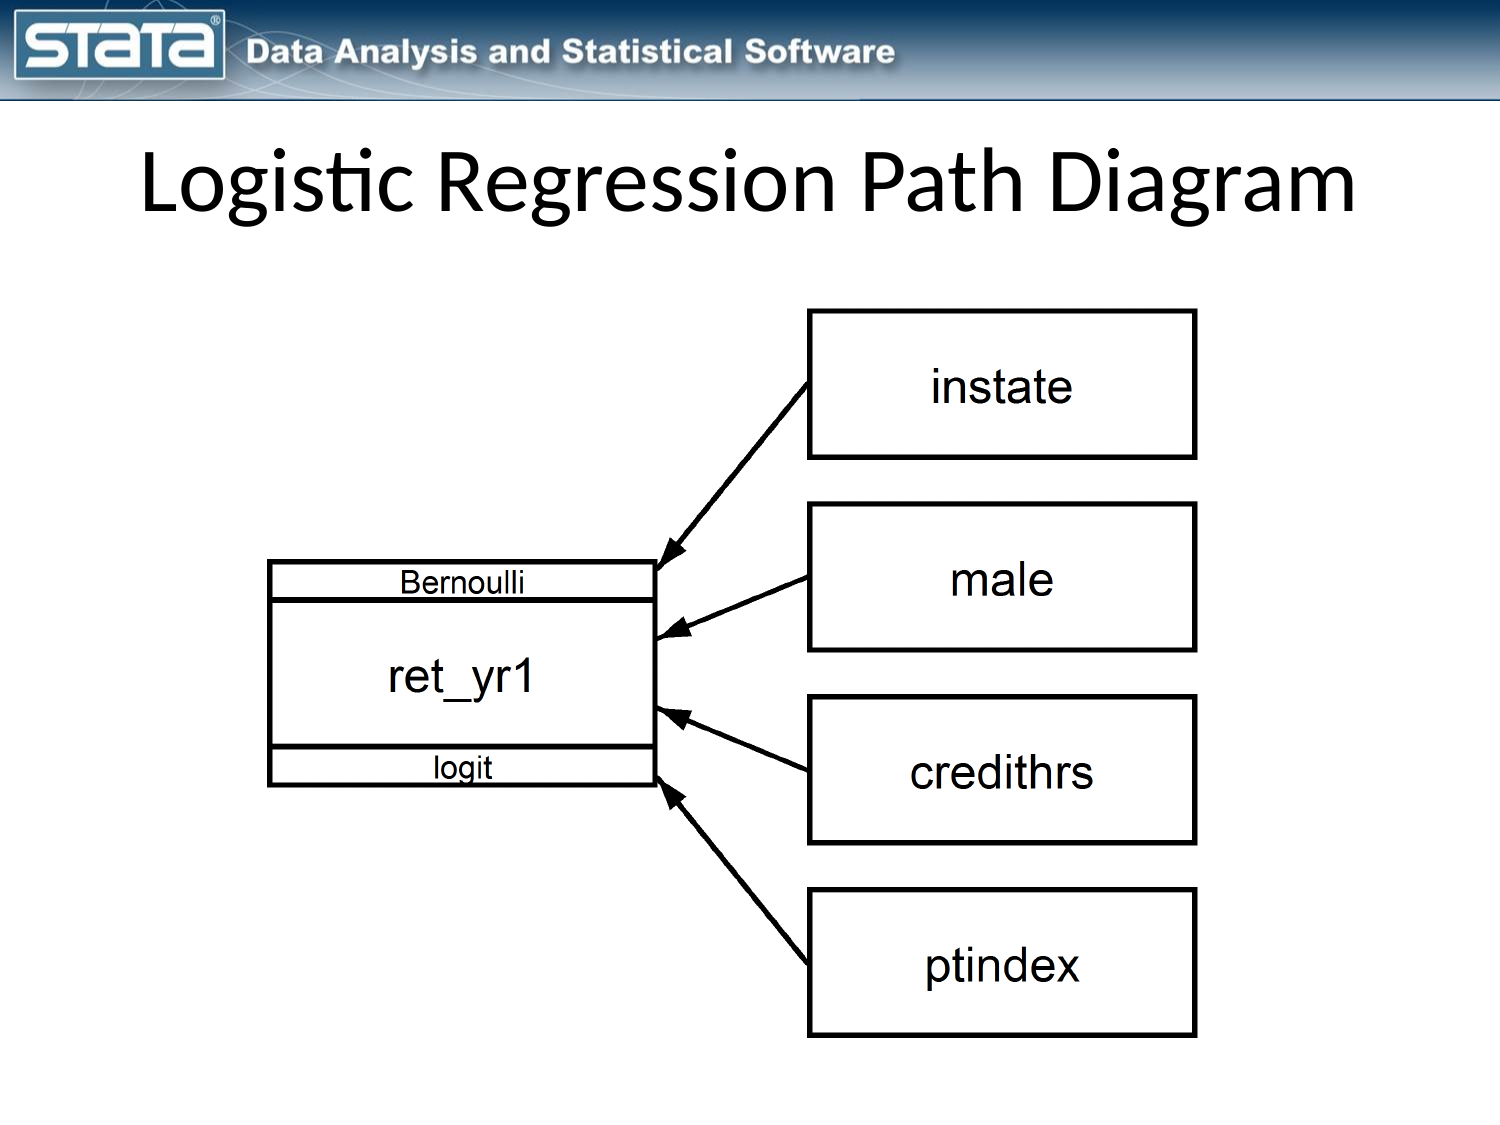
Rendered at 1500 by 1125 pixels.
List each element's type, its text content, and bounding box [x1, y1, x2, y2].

picture [249, 299, 1226, 1055]
title Logistic Regression Path Diagram [75, 112, 1425, 238]
picture [0, 0, 1500, 101]
